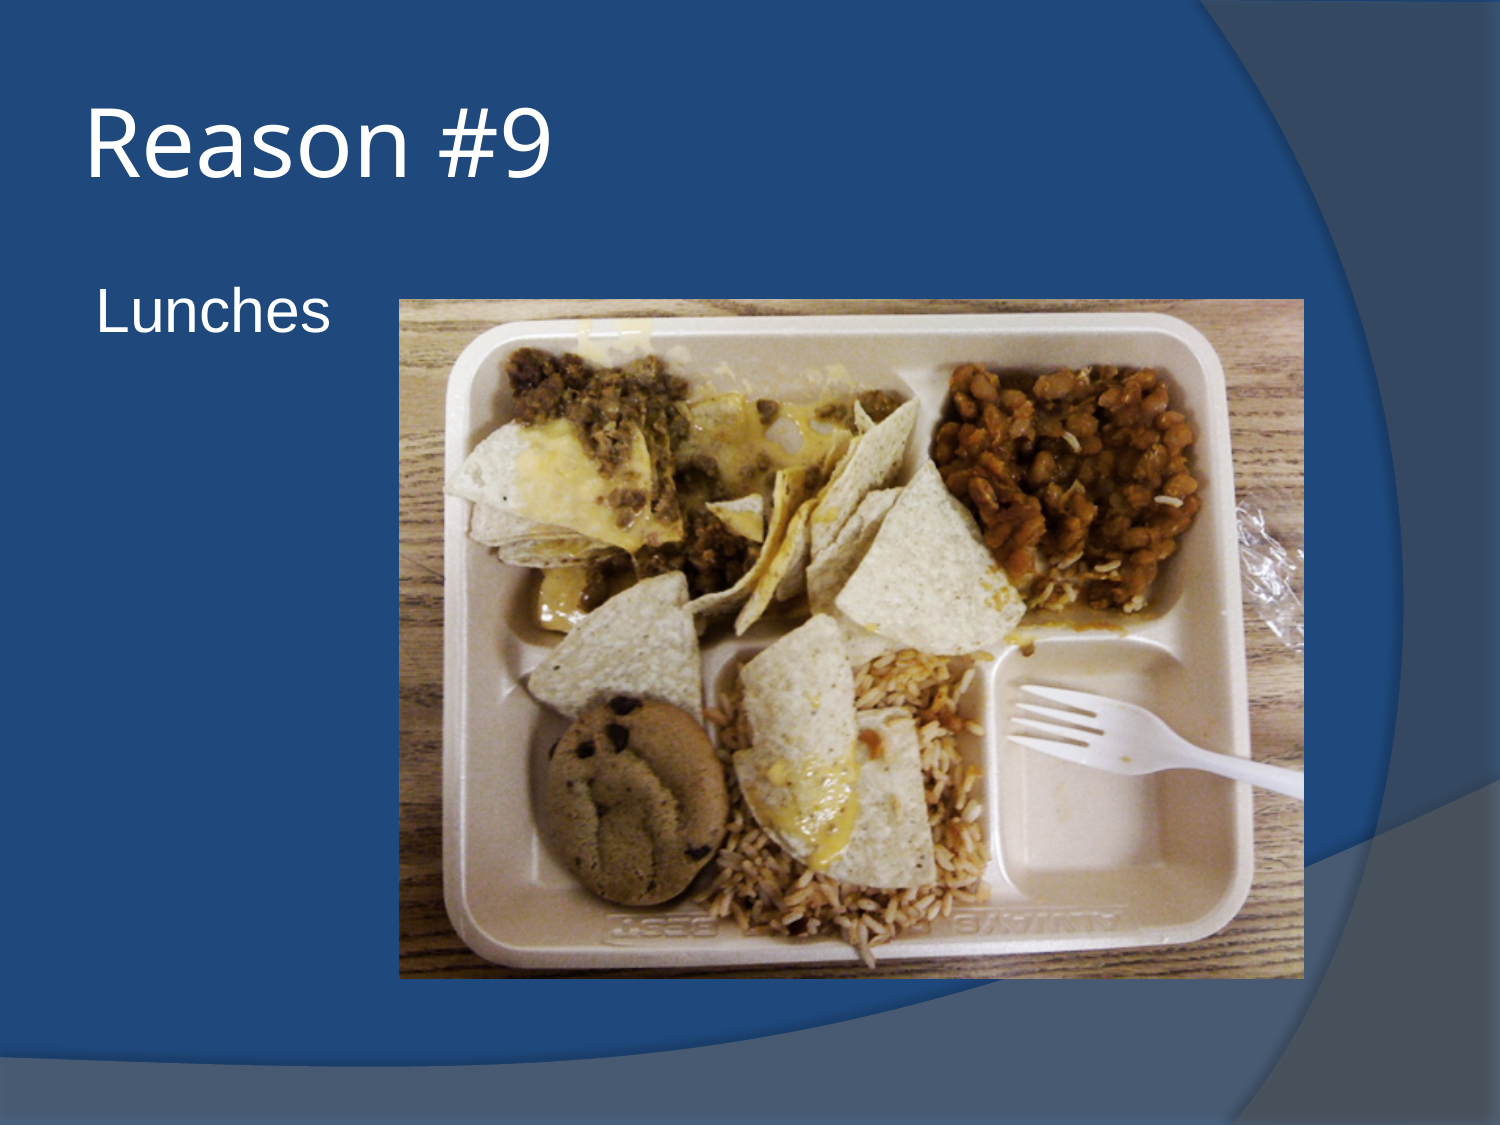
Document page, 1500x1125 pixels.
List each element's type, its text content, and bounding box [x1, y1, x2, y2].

title Reason #9 [75, 45, 1300, 233]
picture [399, 299, 1304, 979]
list Lunches [75, 262, 1300, 1005]
